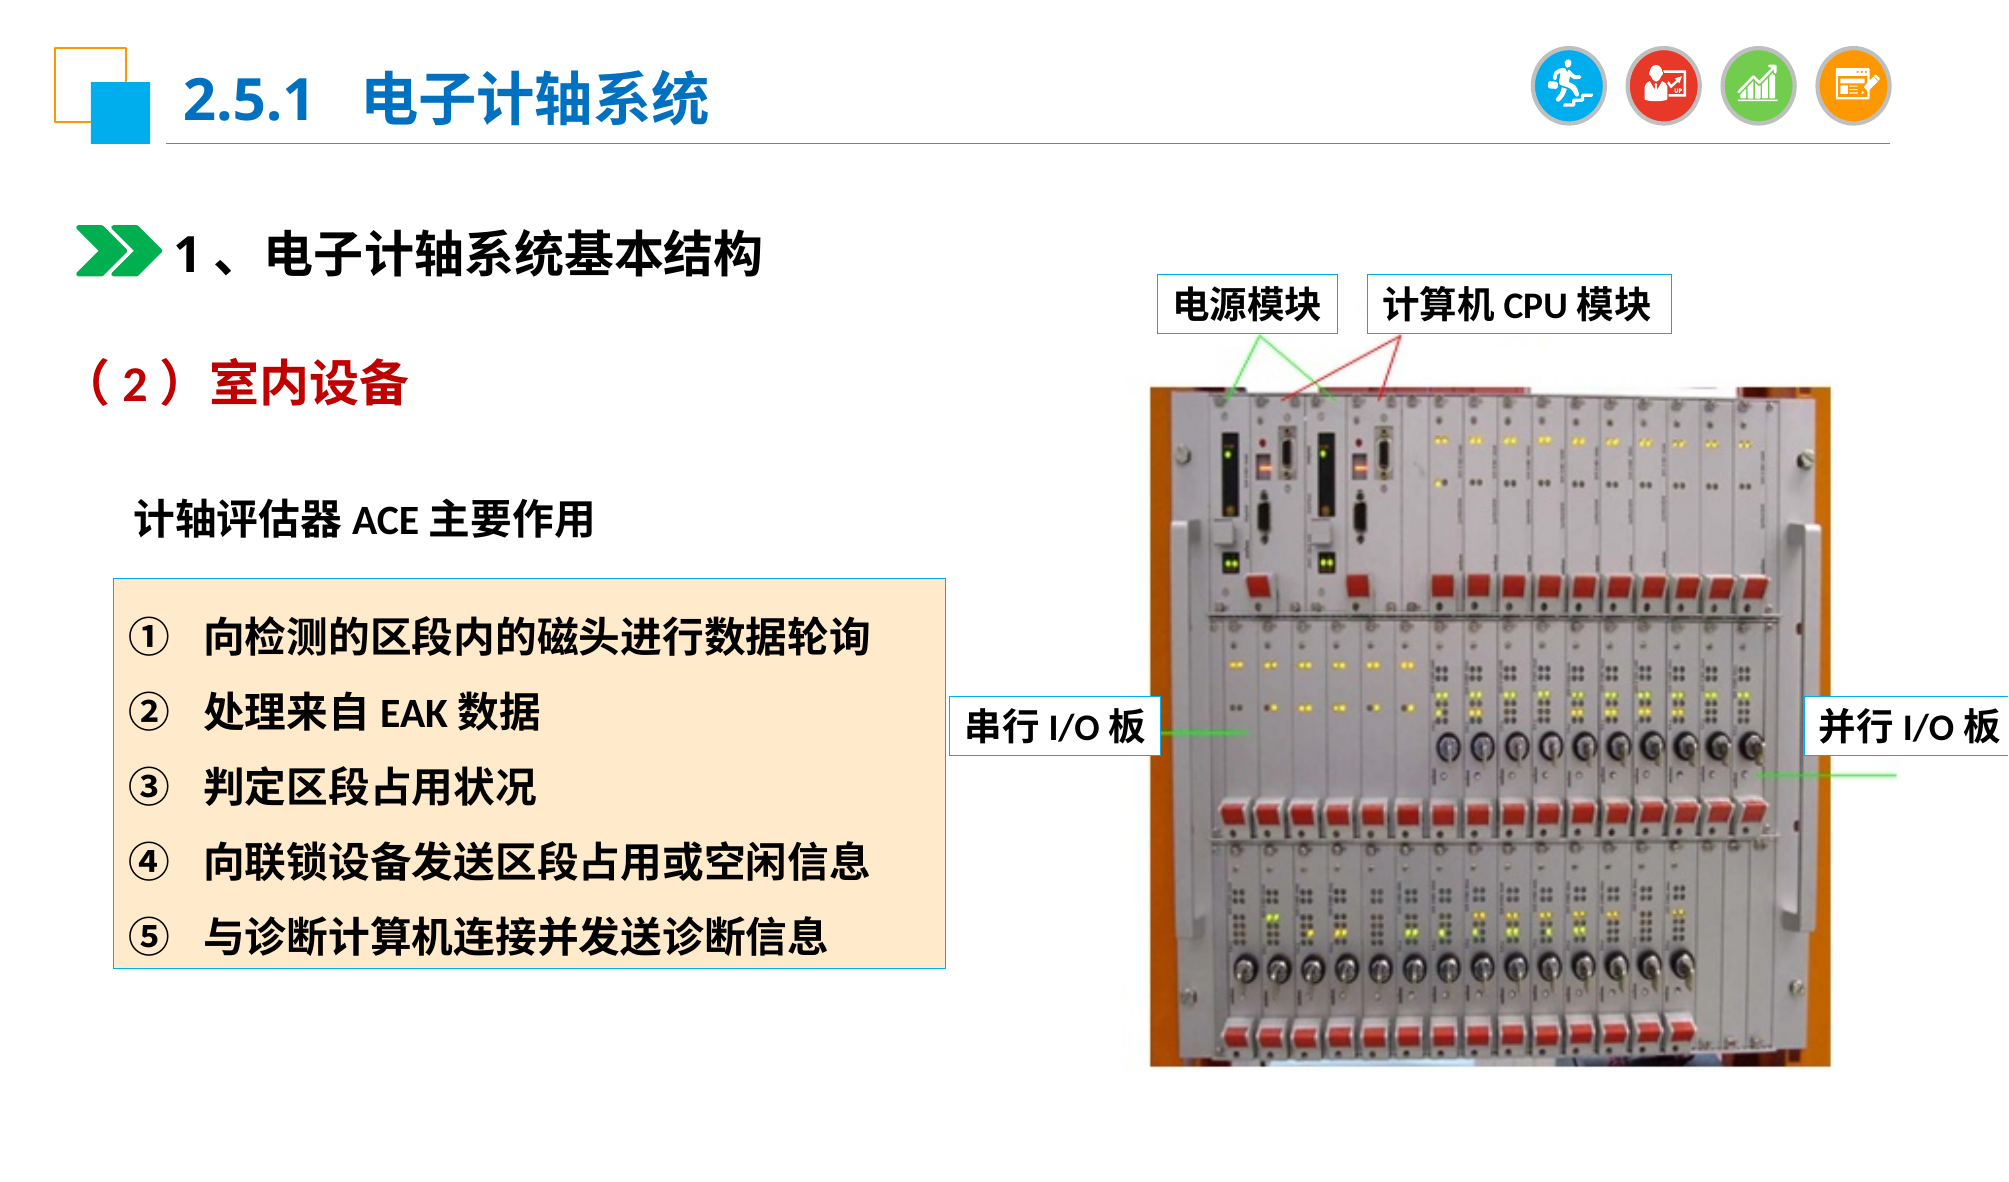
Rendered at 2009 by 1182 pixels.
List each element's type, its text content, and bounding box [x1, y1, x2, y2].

text_box 计轴评估器ACE主要作用 [118, 485, 611, 550]
text_box 向检测的区段内的磁头进行数据轮询 处理来自EAK数据 判定区段占用状况 向联锁设备发送区段占用或空闲信息 与诊断计算机连接并发送诊断信息 [113, 578, 946, 969]
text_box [956, 273, 2008, 1072]
text_box （2）室内设备 [45, 344, 425, 420]
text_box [77, 215, 778, 292]
text_box 2.5.1 电子计轴系统 [162, 51, 731, 142]
